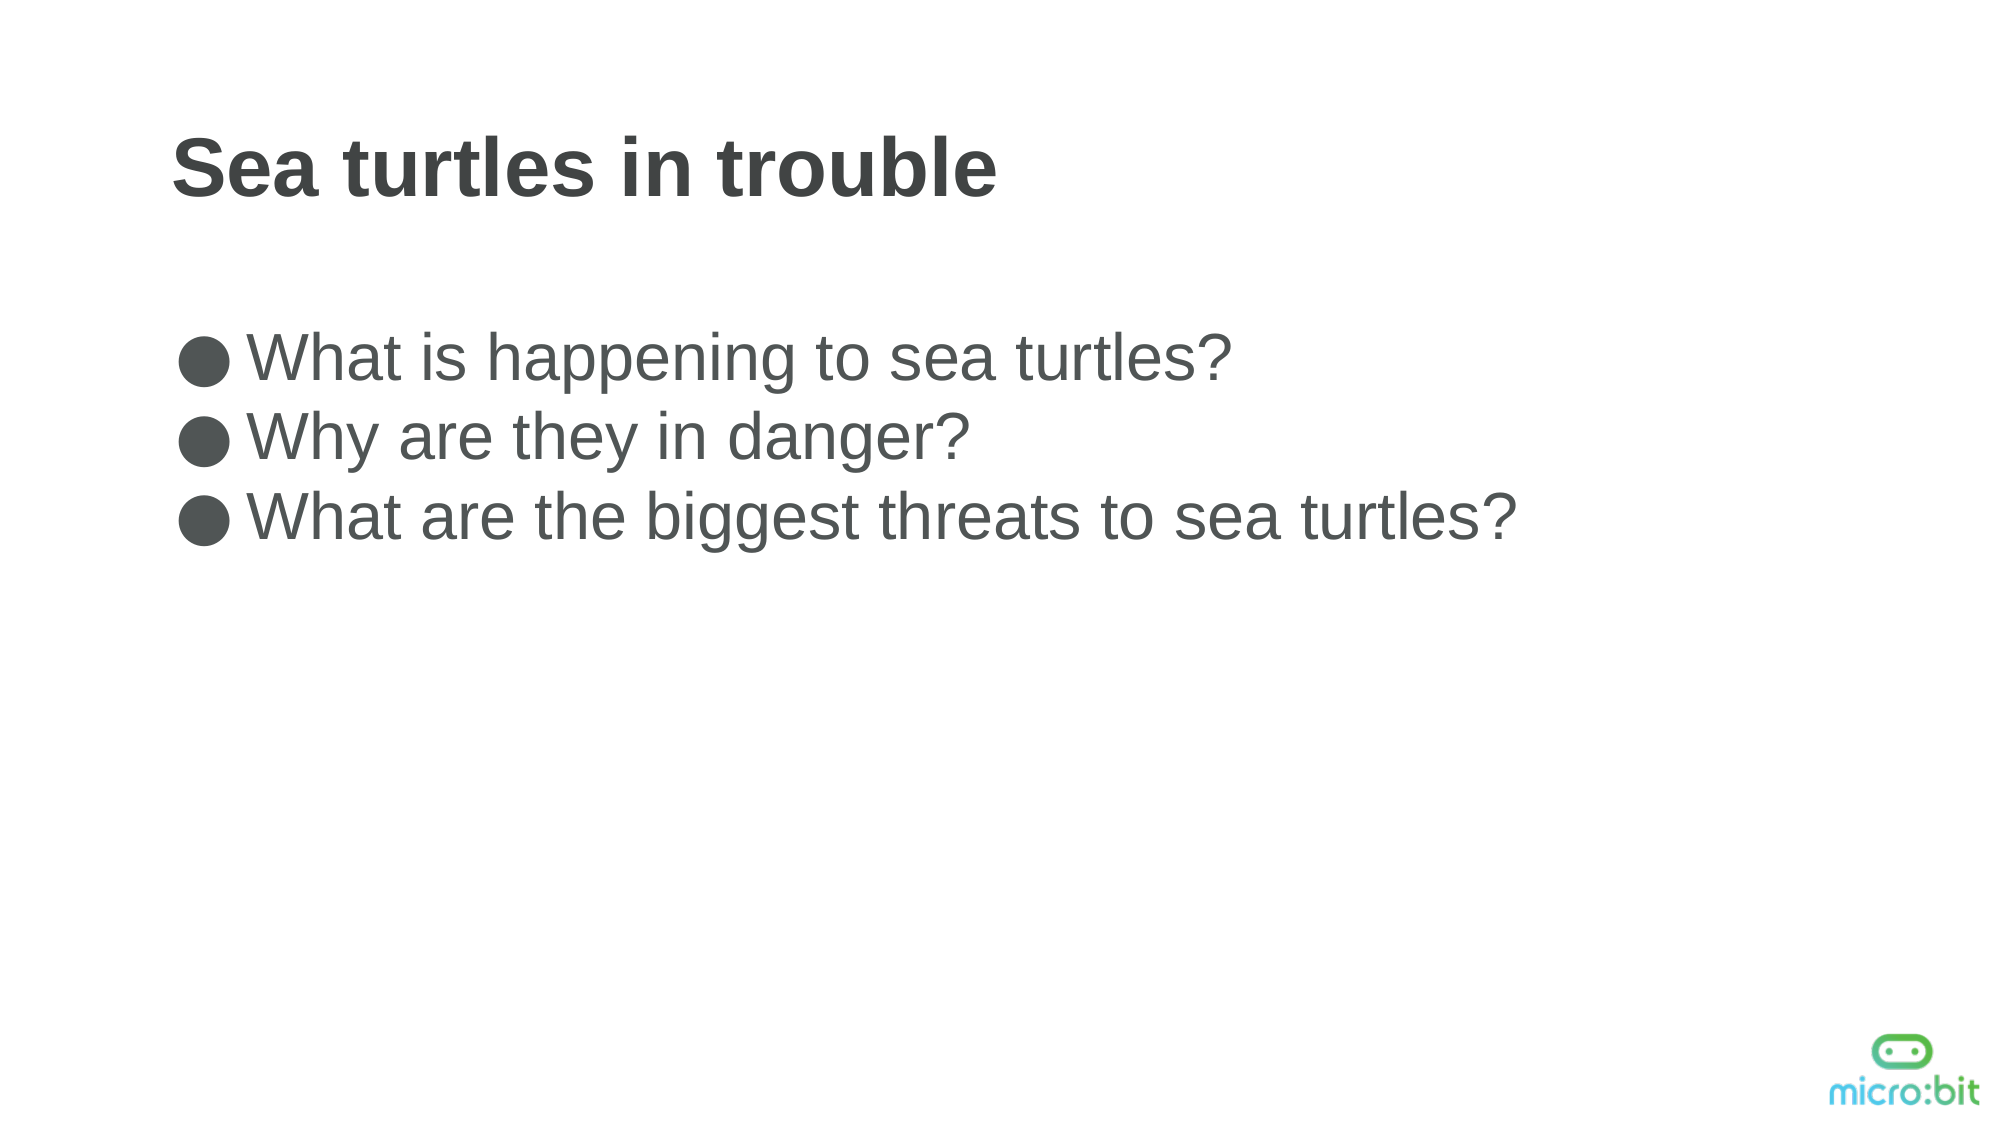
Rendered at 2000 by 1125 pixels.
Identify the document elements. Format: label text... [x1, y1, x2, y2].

picture [1829, 1029, 1980, 1106]
text_box Sea turtles in trouble What is happening to sea turtles? Why are they in danger? What are the biggest threats to sea turtles? [156, 105, 1908, 929]
